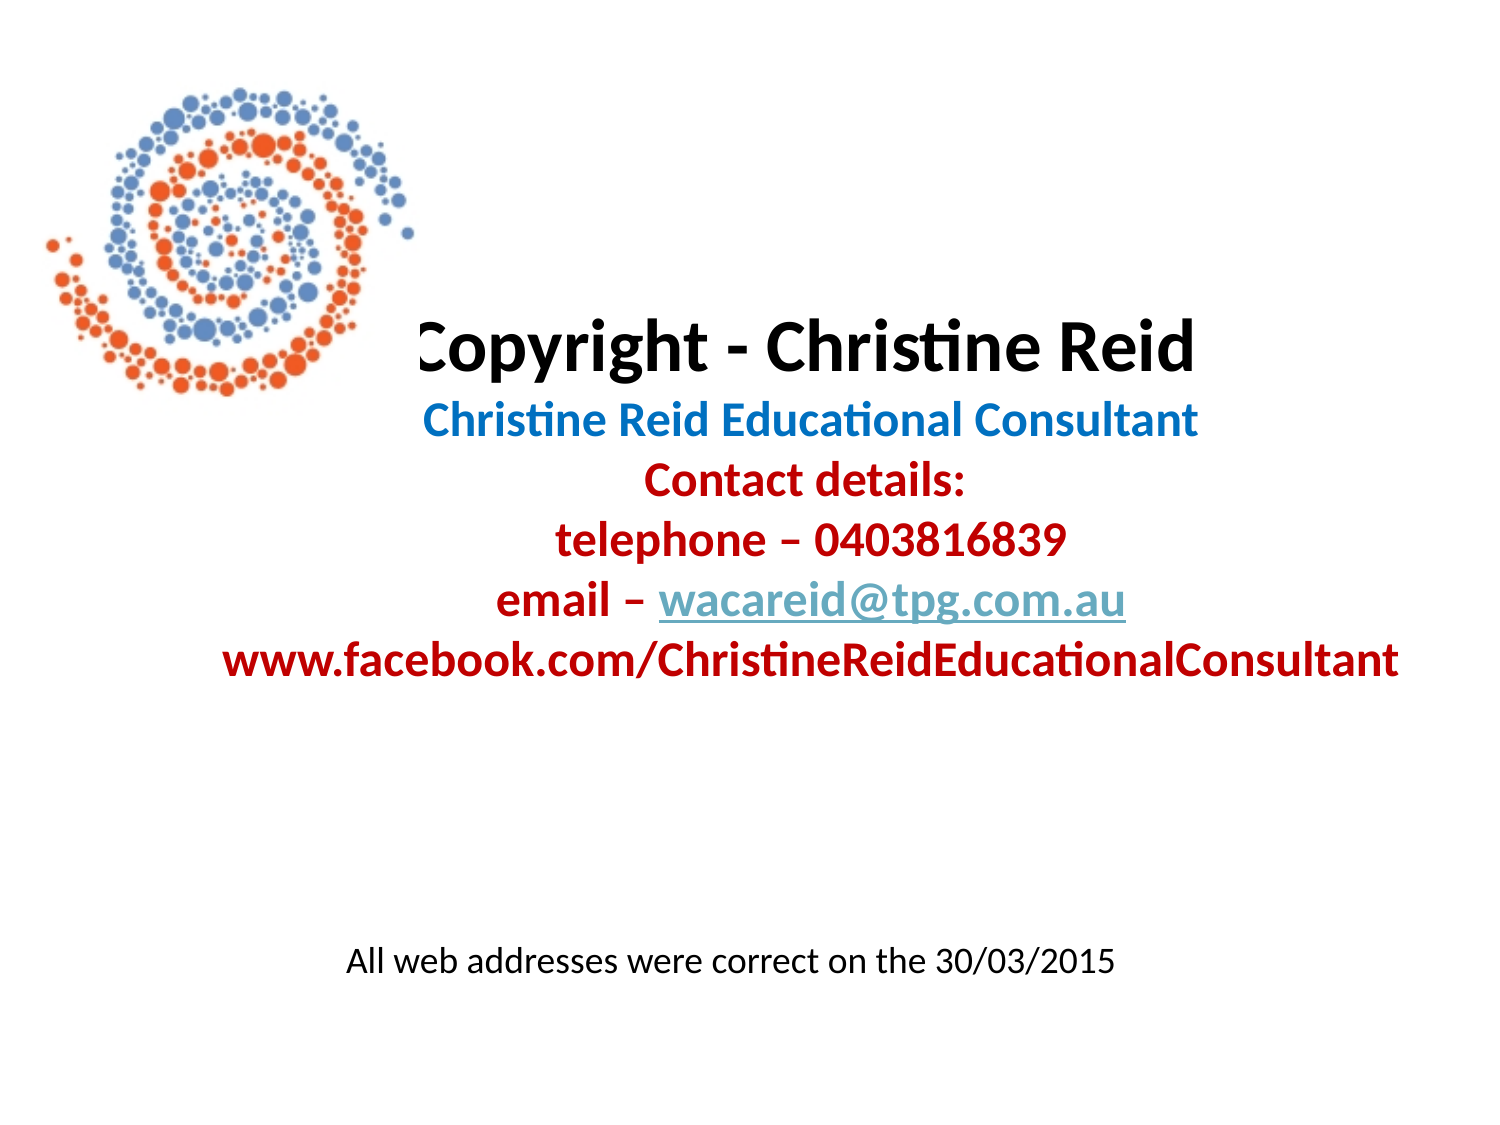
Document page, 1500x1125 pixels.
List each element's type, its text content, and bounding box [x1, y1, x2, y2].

text_box All web addresses were correct on the 30/03/2015 [331, 928, 1199, 989]
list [41, 52, 421, 432]
title Copyright - Christine Reid Christine Reid Educational Consultant Contact details: telephone – 0403816839 email – wacareid@tpg.com.au www.facebook.com/ChristineReidEducationalConsultant [171, 101, 1451, 882]
